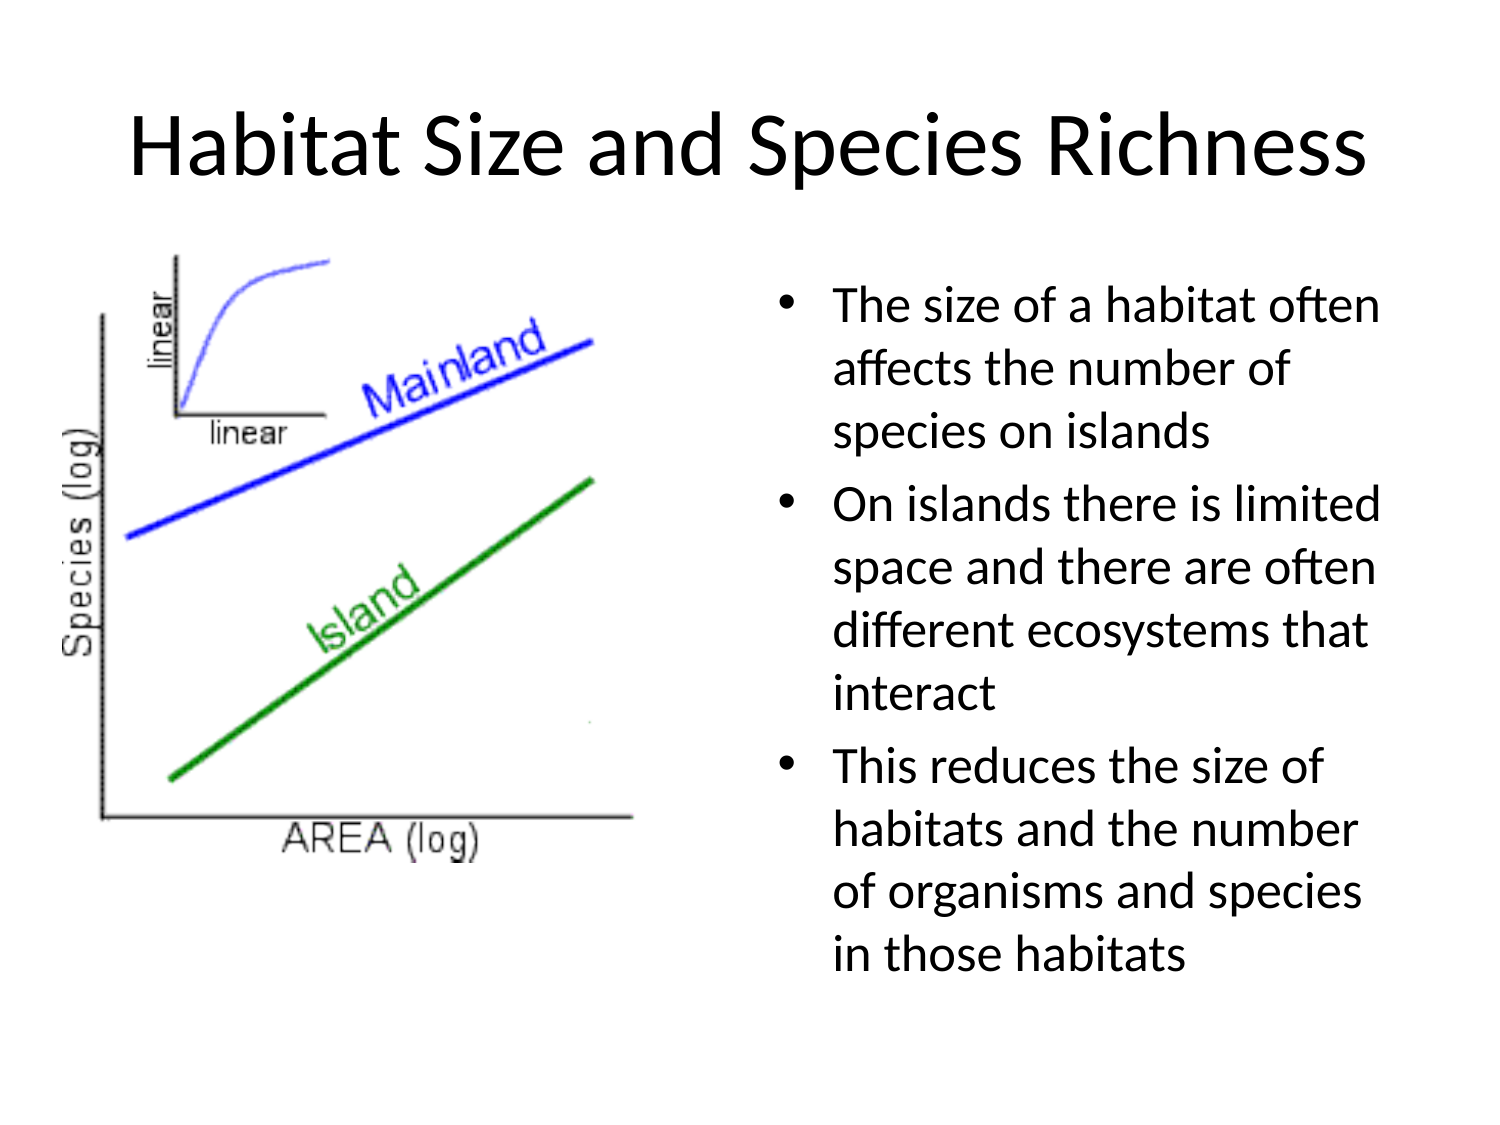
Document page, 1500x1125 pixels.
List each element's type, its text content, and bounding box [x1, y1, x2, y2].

list The size of a habitat often affects the number of species on islands On islands there is limited space and there are often different ecosystems that interact This reduces the size of habitats and the number of organisms and species in those habitats [762, 262, 1425, 1005]
picture [62, 249, 676, 863]
title Habitat Size and Species Richness [75, 45, 1425, 233]
